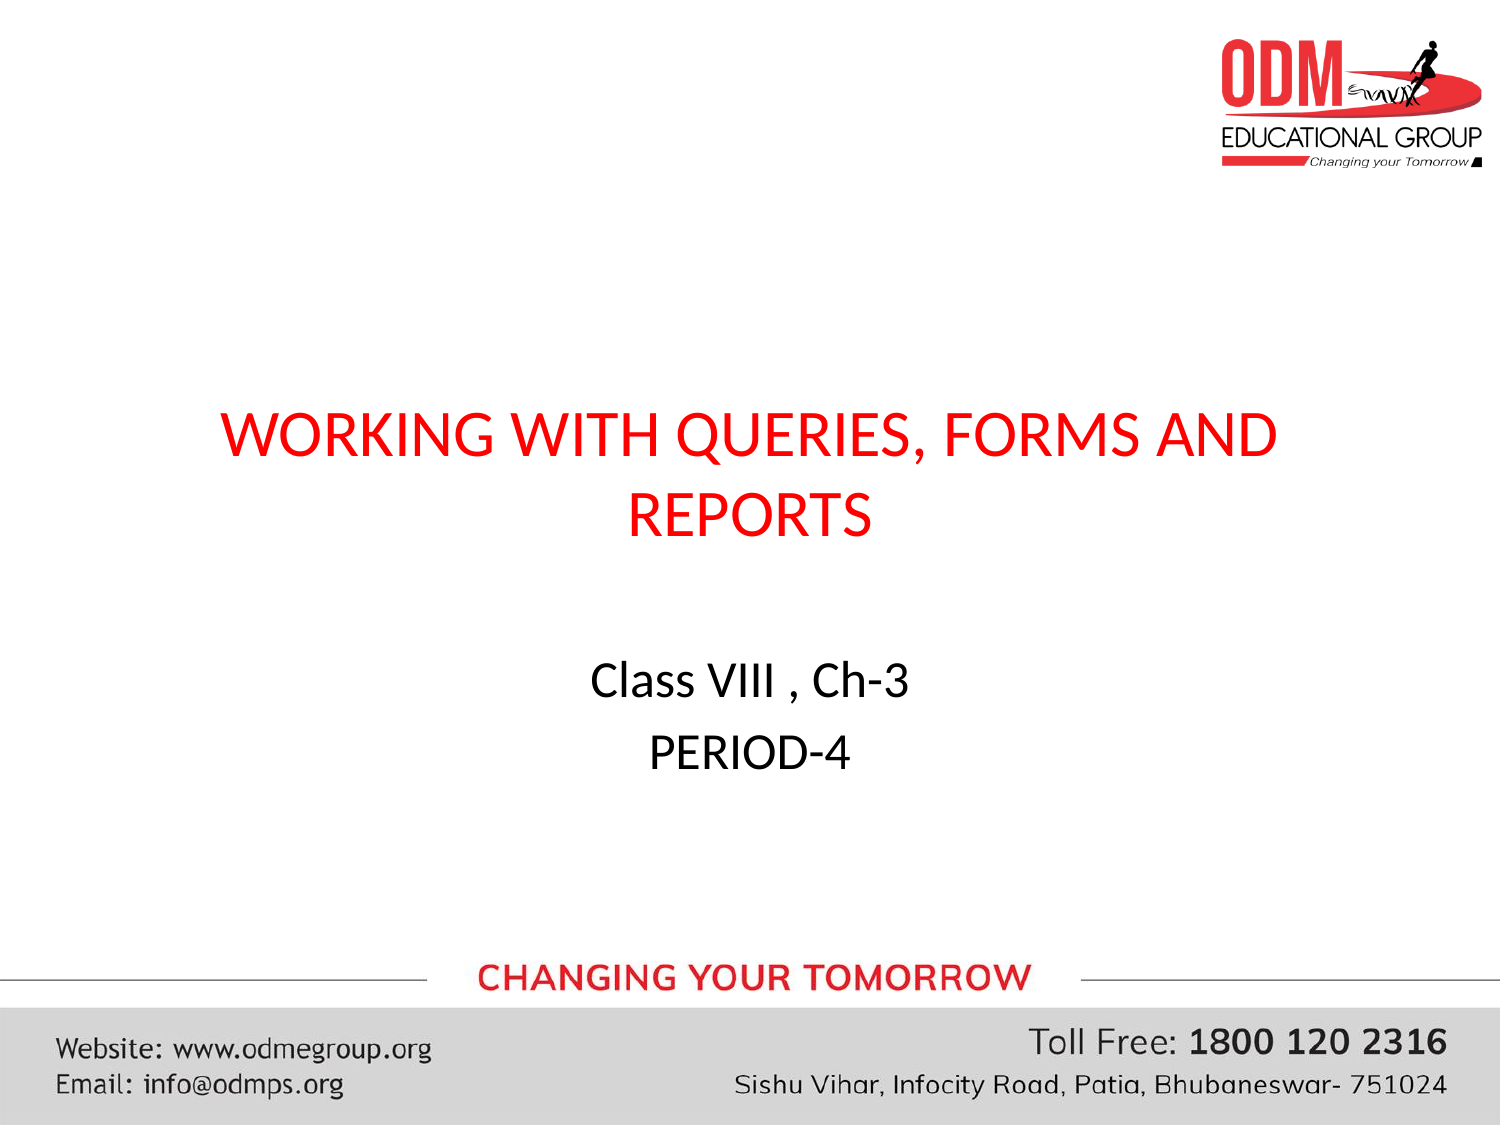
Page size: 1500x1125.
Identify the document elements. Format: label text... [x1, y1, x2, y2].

subtitle Class VIII , Ch-3 PERIOD-4 [225, 637, 1275, 899]
title WORKING WITH QUERIES, FORMS AND REPORTS [112, 349, 1388, 591]
picture [1222, 38, 1482, 168]
picture [0, 900, 1500, 1125]
